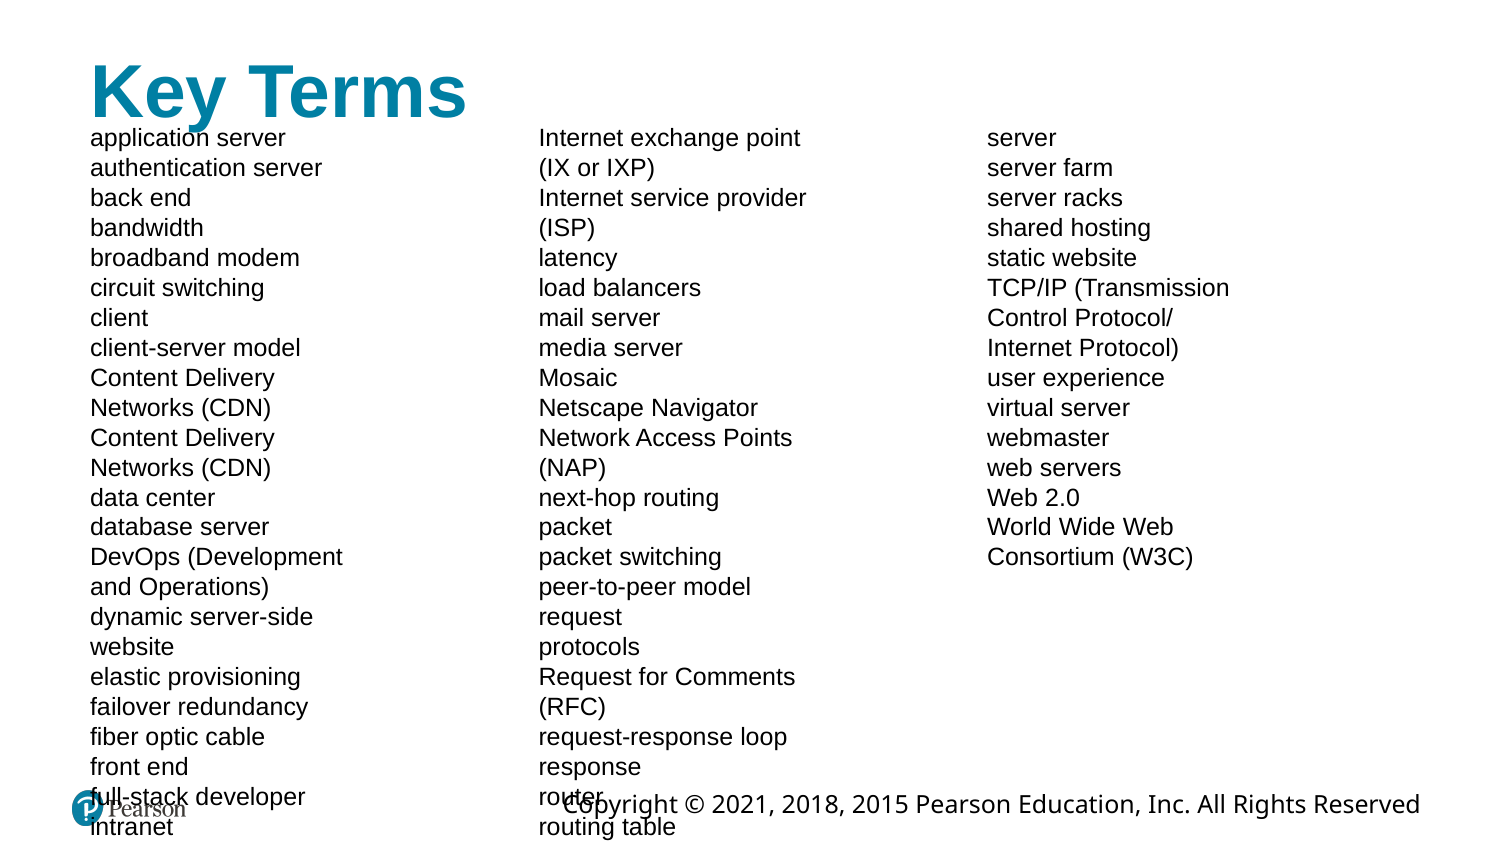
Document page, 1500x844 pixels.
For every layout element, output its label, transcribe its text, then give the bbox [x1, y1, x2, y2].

title Key Terms [75, 0, 1425, 106]
text_box application server authentication server back end bandwidth broadband modem circuit switching client client-server model Content Delivery Networks (CDN) Content Delivery Networks (CDN) data center database server DevOps (Development and Operations) dynamic server-side website elastic provisioning failover redundancy fiber optic cable front end full-stack developer intranet internet Internet exchange point (IX or IXP) Internet service provider (ISP) latency load balancers mail server media server Mosaic Netscape Navigator Network Access Points (NAP) next-hop routing packet packet switching peer-to-peer model request protocols Request for Comments (RFC) request-response loop response router routing table semantic web server server farm server racks shared hosting static website TCP/IP (Transmission Control Protocol/ Internet Protocol) user experience virtual server webmaster web servers Web 2.0 World Wide Web Consortium (W3C) [75, 106, 1451, 844]
